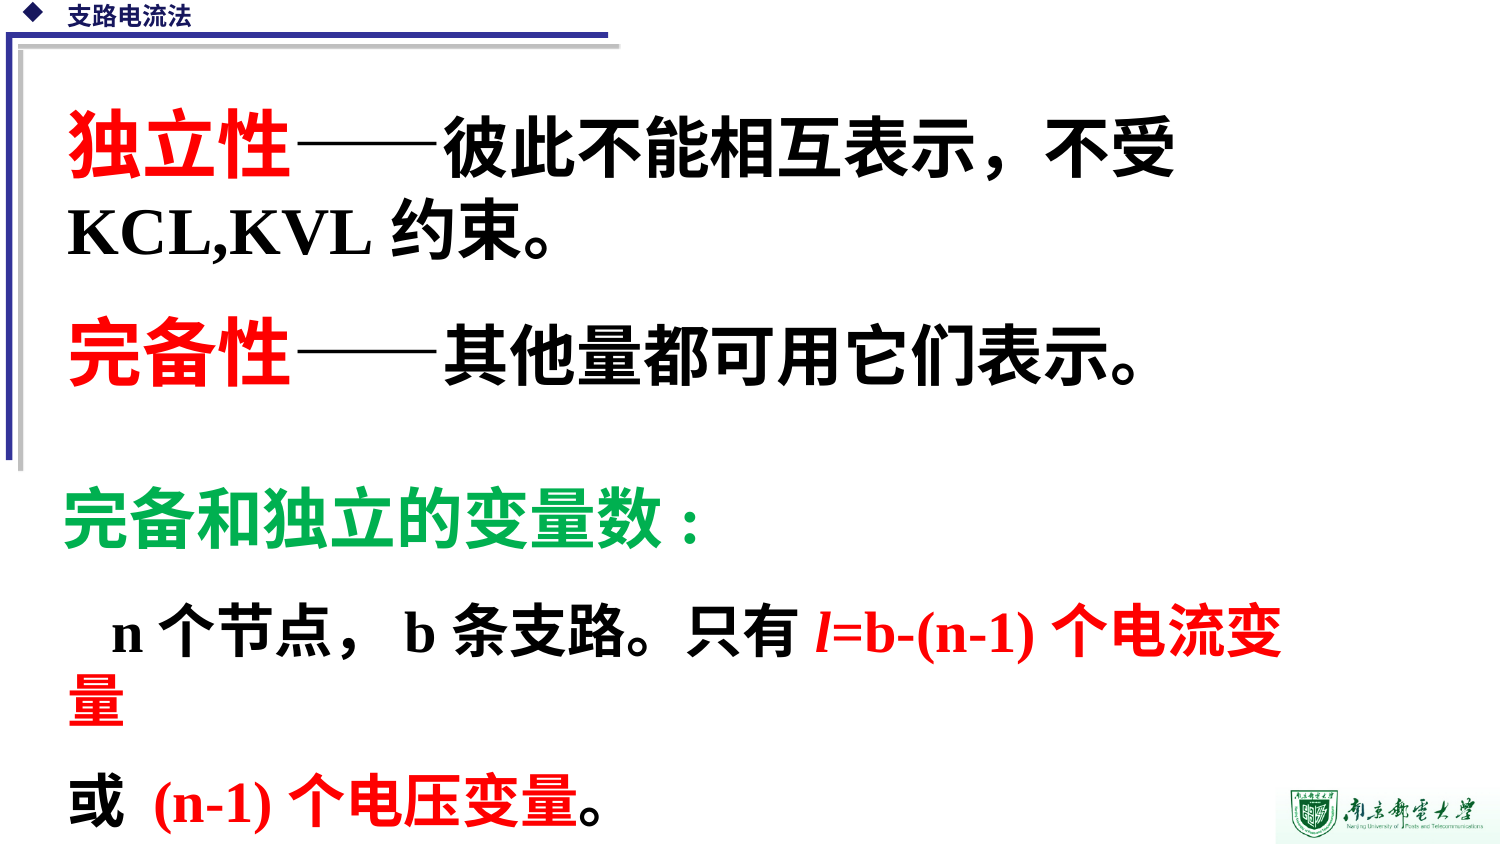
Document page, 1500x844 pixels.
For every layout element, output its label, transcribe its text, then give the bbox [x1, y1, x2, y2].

picture [1275, 781, 1500, 844]
text_box n个节点，b条支路。只有l=b-(n-1)个电流变量 或 (n-1)个电压变量。 [53, 587, 1306, 842]
text_box 完备和独立的变量数: [48, 469, 998, 564]
text_box 独立性——彼此不能相互表示，不受KCL,KVL约束。 完备性——其他量都可用它们表示。 [53, 90, 1471, 403]
